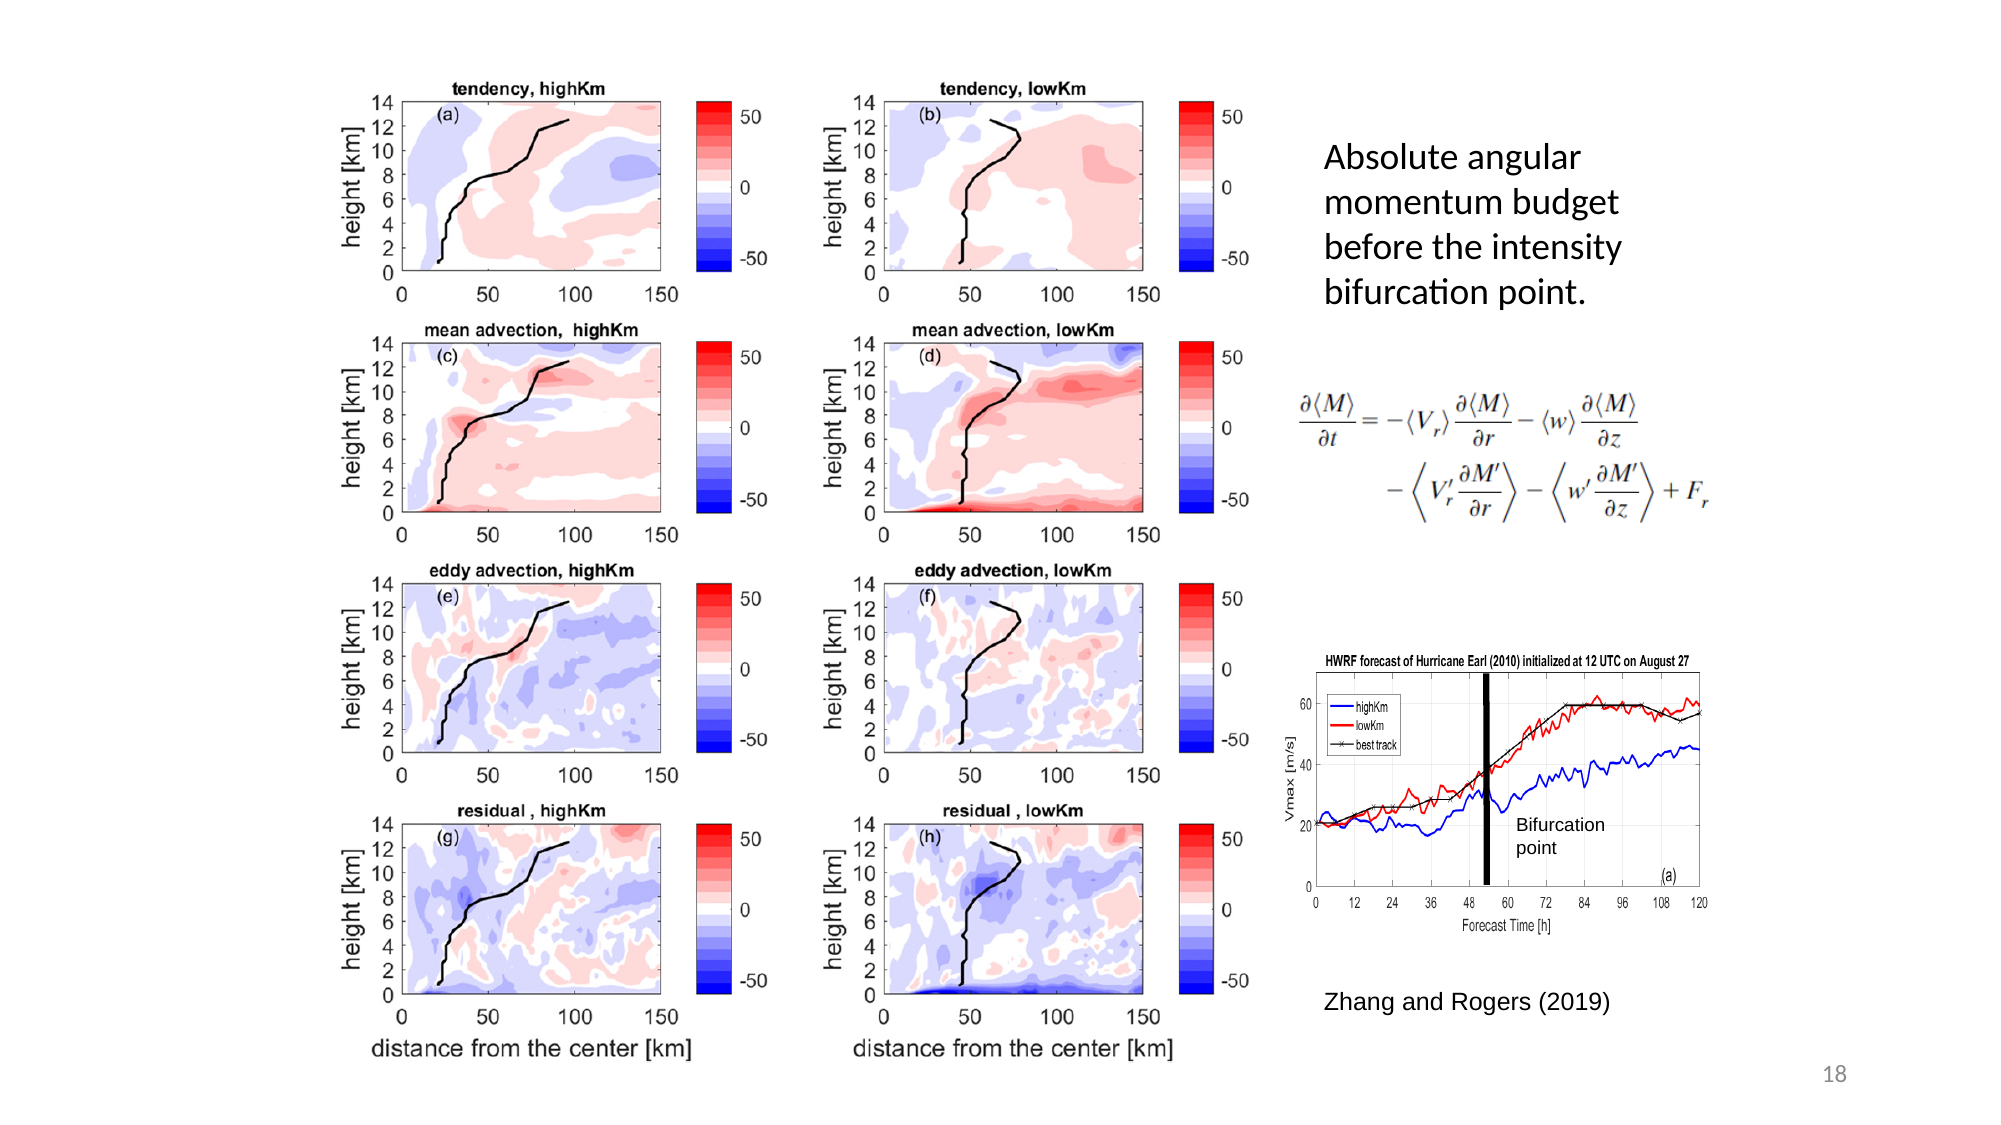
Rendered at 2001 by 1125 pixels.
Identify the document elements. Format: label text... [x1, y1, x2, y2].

text_box Absolute angular momentum budget before the intensity bifurcation point. [1309, 124, 1696, 320]
slide_number 18 [1412, 1042, 1863, 1103]
picture [314, 74, 1712, 1064]
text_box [1275, 631, 1855, 950]
text_box Zhang and Rogers (2019) [1309, 977, 1641, 1023]
